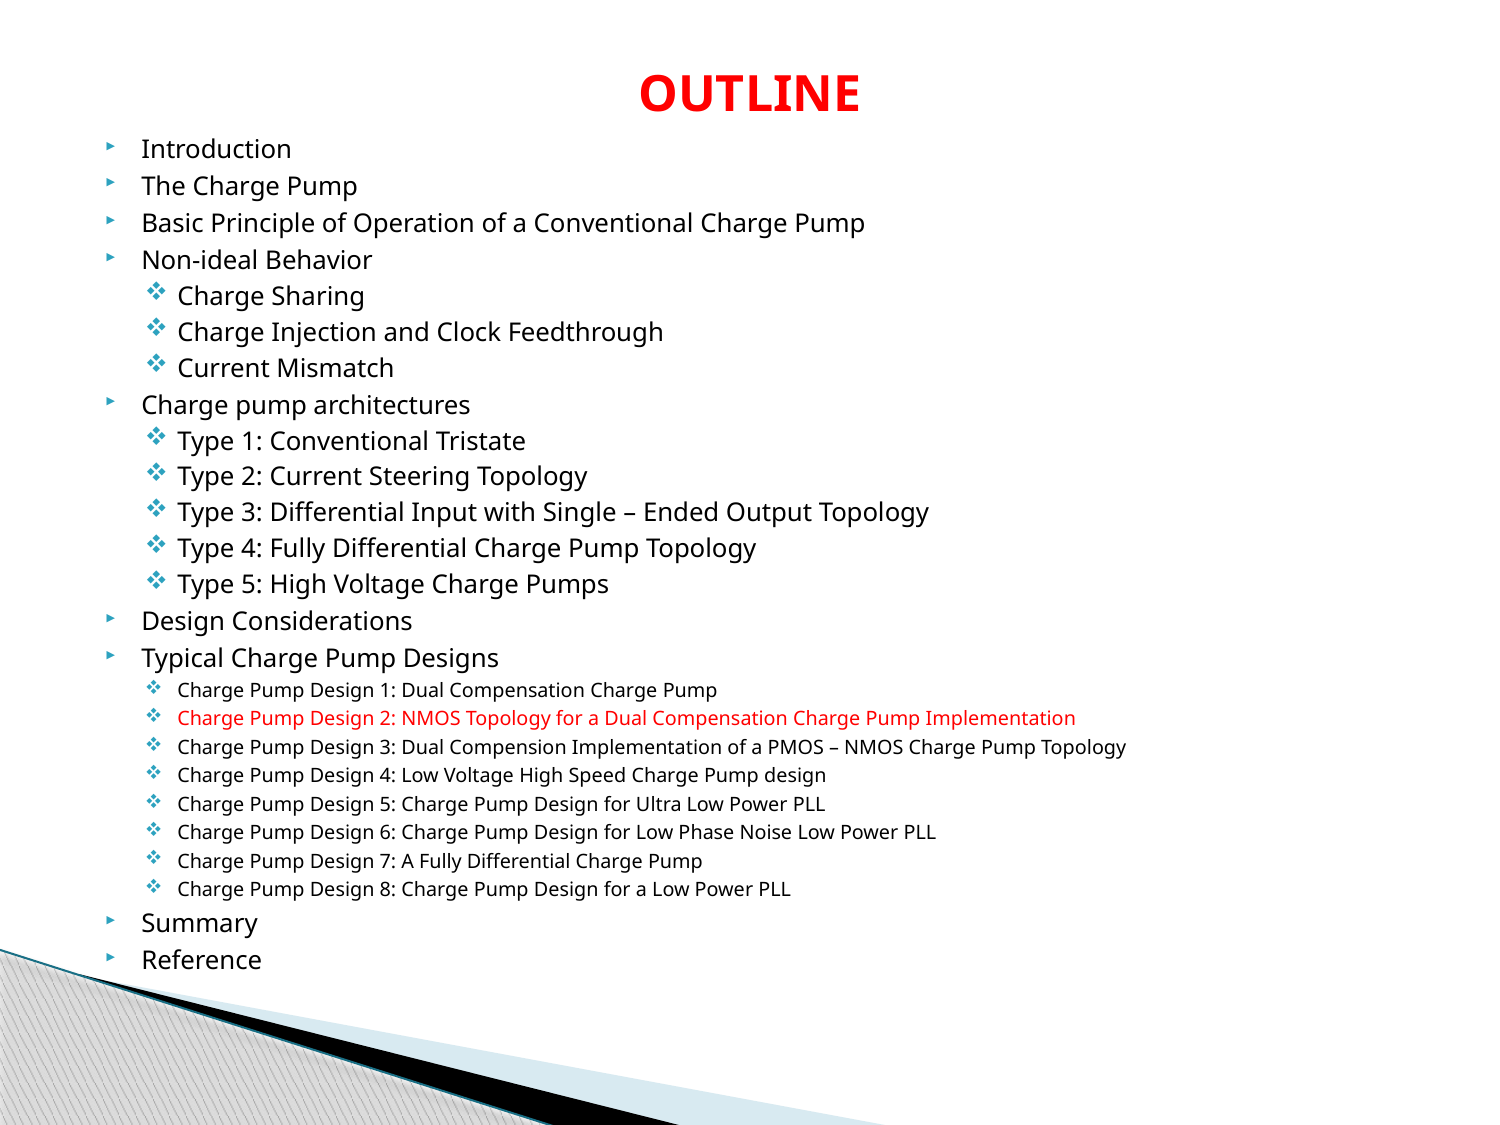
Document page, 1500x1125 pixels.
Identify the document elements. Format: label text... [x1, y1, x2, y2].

title OUTLINE [75, 45, 1425, 138]
list Introduction The Charge Pump Basic Principle of Operation of a Conventional Charge Pump Non-ideal Behavior Charge Sharing Charge Injection and Clock Feedthrough Current Mismatch Charge pump architectures Type 1: Conventional Tristate Type 2: Current Steering Topology Type 3: Differential Input with Single – Ended Output Topology Type 4: Fully Differential Charge Pump Topology Type 5: High Voltage Charge Pumps Design Considerations Typical Charge Pump Designs Charge Pump Design 1: Dual Compensation Charge Pump Charge Pump Design 2: NMOS Topology for a Dual Compensation Charge Pump Implementation Charge Pump Design 3: Dual Compension Implementation of a PMOS – NMOS Charge Pump Topology Charge Pump Design 4: Low Voltage High Speed Charge Pump design Charge Pump Design 5: Charge Pump Design for Ultra Low Power PLL Charge Pump Design 6: Charge Pump Design for Low Phase Noise Low Power PLL Charge Pump Design 7: A Fully Differential Charge Pump Charge Pump Design 8: Charge Pump Design for a Low Power PLL Summary Reference [75, 138, 1425, 986]
